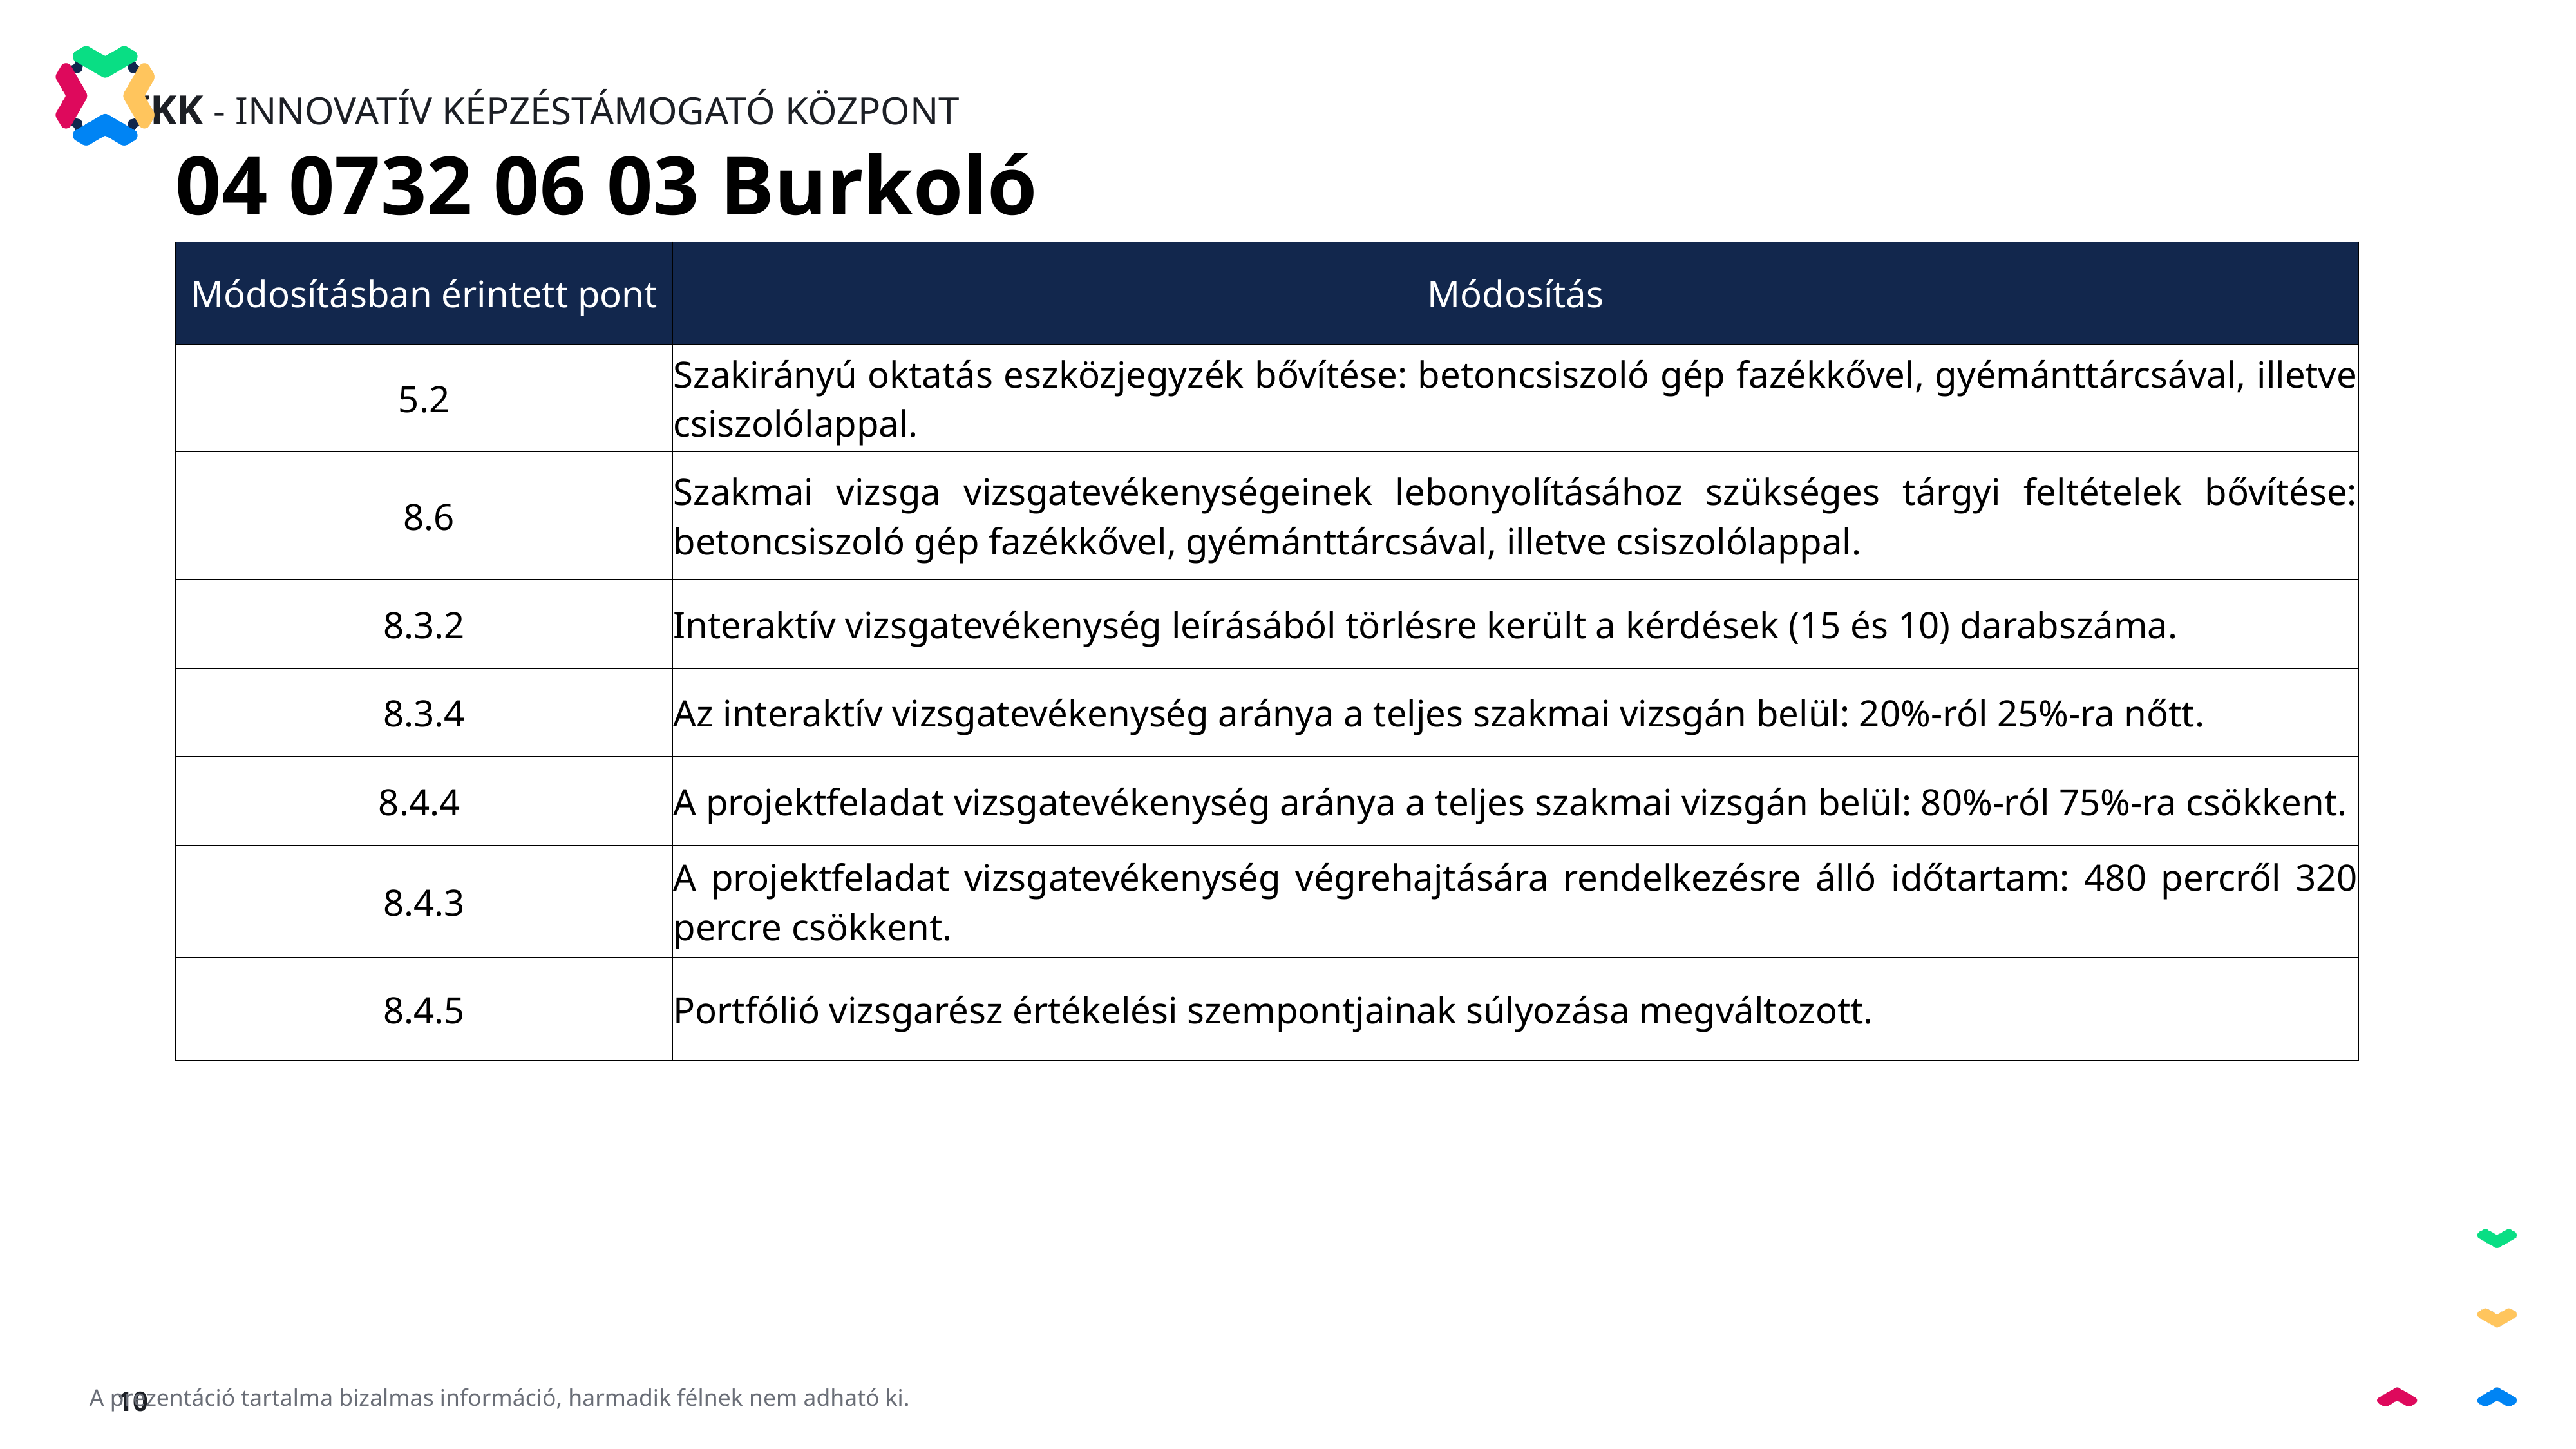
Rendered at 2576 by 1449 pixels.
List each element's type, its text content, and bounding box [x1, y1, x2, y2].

table_cell Az interaktív vizsgatevékenység aránya a teljes szakmai vizsgán belül: 20%-ról 25%-ra nőtt. [673, 669, 2358, 756]
table_header Módosításban érintett pont [176, 242, 672, 344]
picture [55, 46, 155, 146]
table_cell 8.4.5 [176, 958, 672, 1060]
table_cell 8.3.2 [176, 580, 672, 668]
table_cell A projektfeladat vizsgatevékenység végrehajtására rendelkezésre álló időtartam: 480 percről 320 percre csökkent. [673, 846, 2358, 957]
table_cell 8.4.3 [176, 846, 672, 957]
table_cell 8.6 [176, 452, 672, 579]
table_cell Szakmai vizsga vizsgatevékenységeinek lebonyolításához szükséges tárgyi feltételek bővítése: betoncsiszoló gép fazékkővel, gyémánttárcsával, illetve csiszolólappal. [673, 452, 2358, 579]
table_cell 5.2 [176, 345, 672, 451]
table_cell Interaktív vizsgatevékenység leírásából törlésre került a kérdések (15 és 10) darabszáma. [673, 580, 2358, 668]
table_cell Portfólió vizsgarész értékelési szempontjainak súlyozása megváltozott. [673, 958, 2358, 1060]
table_header Módosítás [673, 242, 2358, 344]
table_cell A projektfeladat vizsgatevékenység aránya a teljes szakmai vizsgán belül: 80%-ról 75%-ra csökkent. [673, 757, 2358, 845]
table_cell Szakirányú oktatás eszközjegyzék bővítése: betoncsiszoló gép fazékkővel, gyémánttárcsával, illetve csiszolólappal. [673, 345, 2358, 451]
list 04 0732 06 03 Burkoló [175, 134, 2336, 225]
table_cell 8.4.4 [176, 757, 672, 845]
picture [2377, 1229, 2517, 1406]
table_cell 8.3.4 [176, 669, 672, 756]
